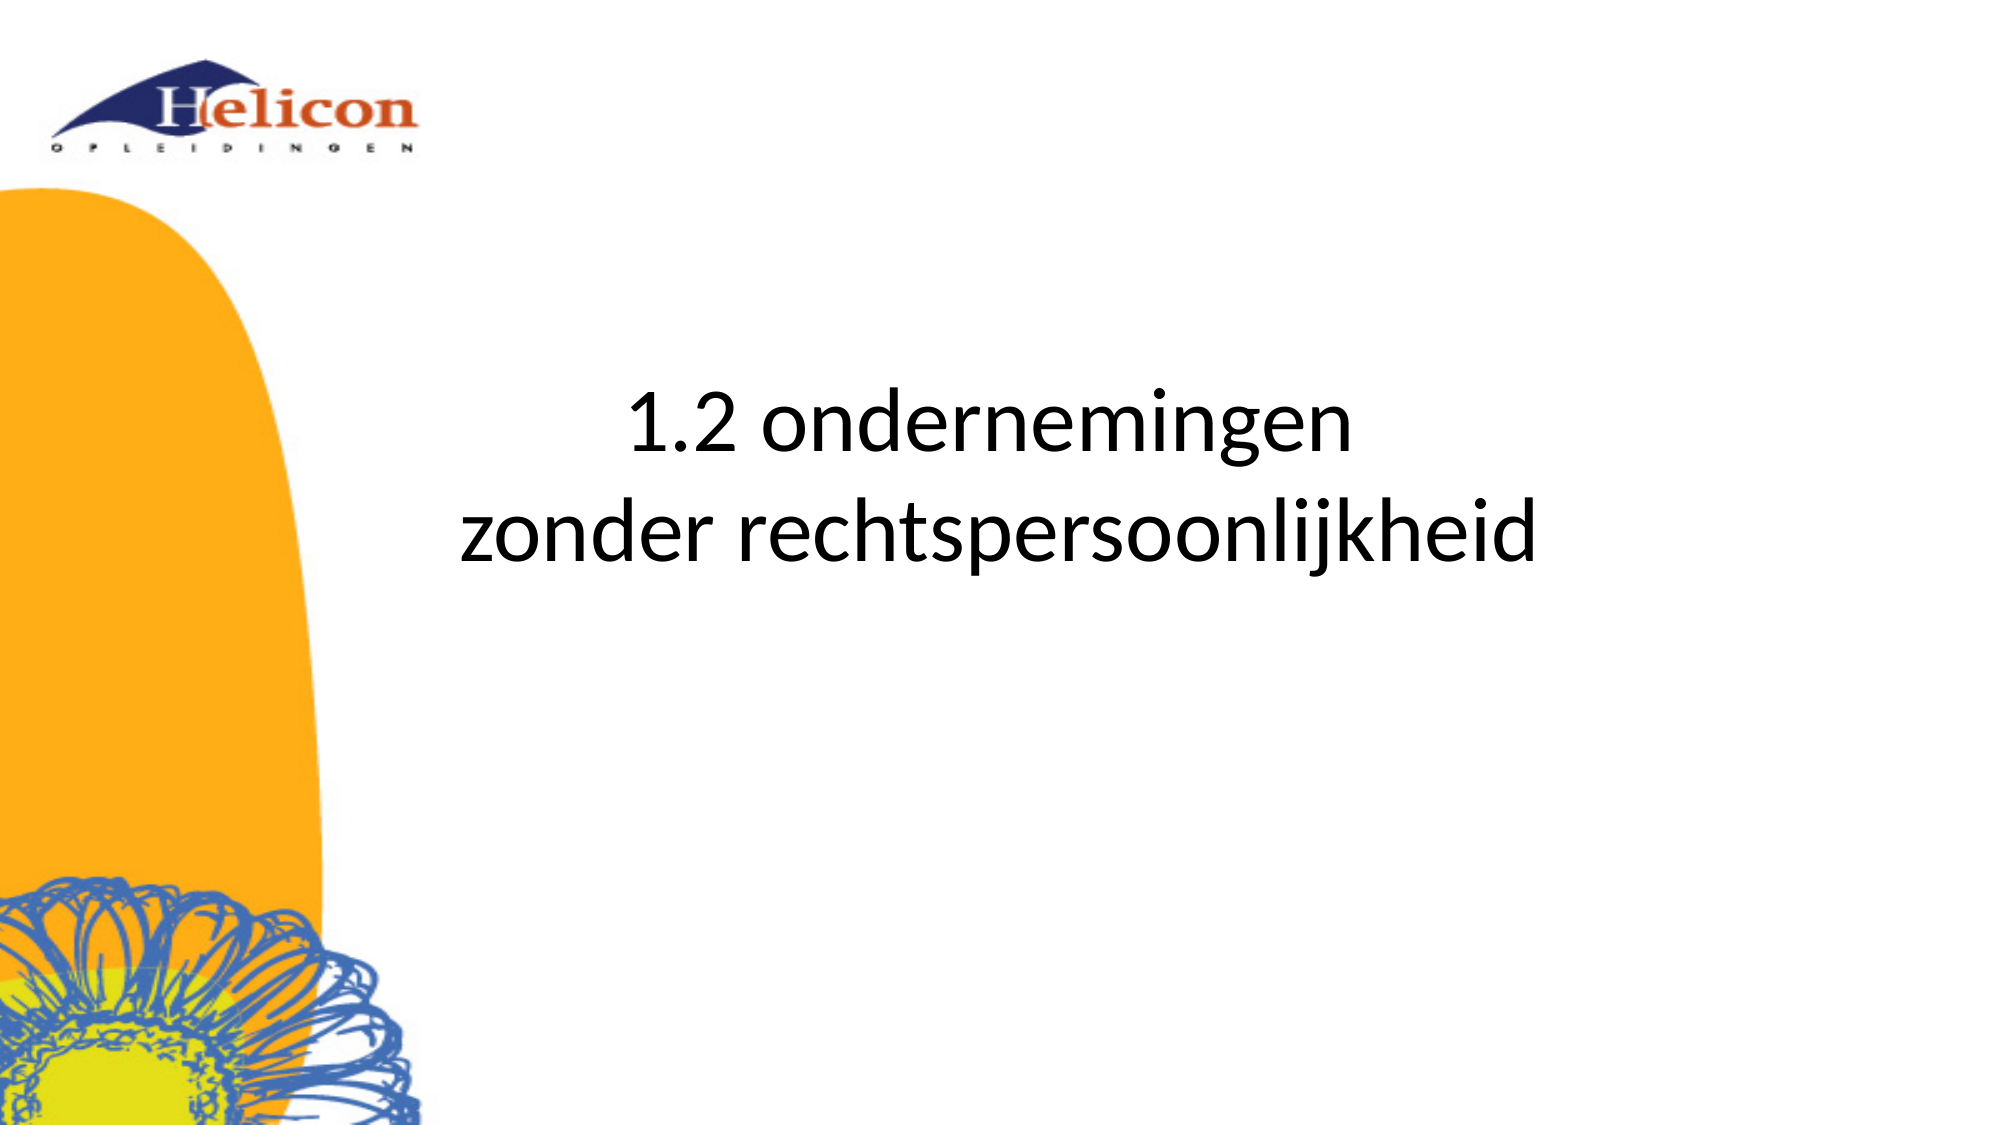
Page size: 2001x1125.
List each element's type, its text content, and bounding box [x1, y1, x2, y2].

picture [0, 0, 2001, 1125]
title 1.2 ondernemingen zonder rechtspersoonlijkheid [150, 349, 1850, 591]
